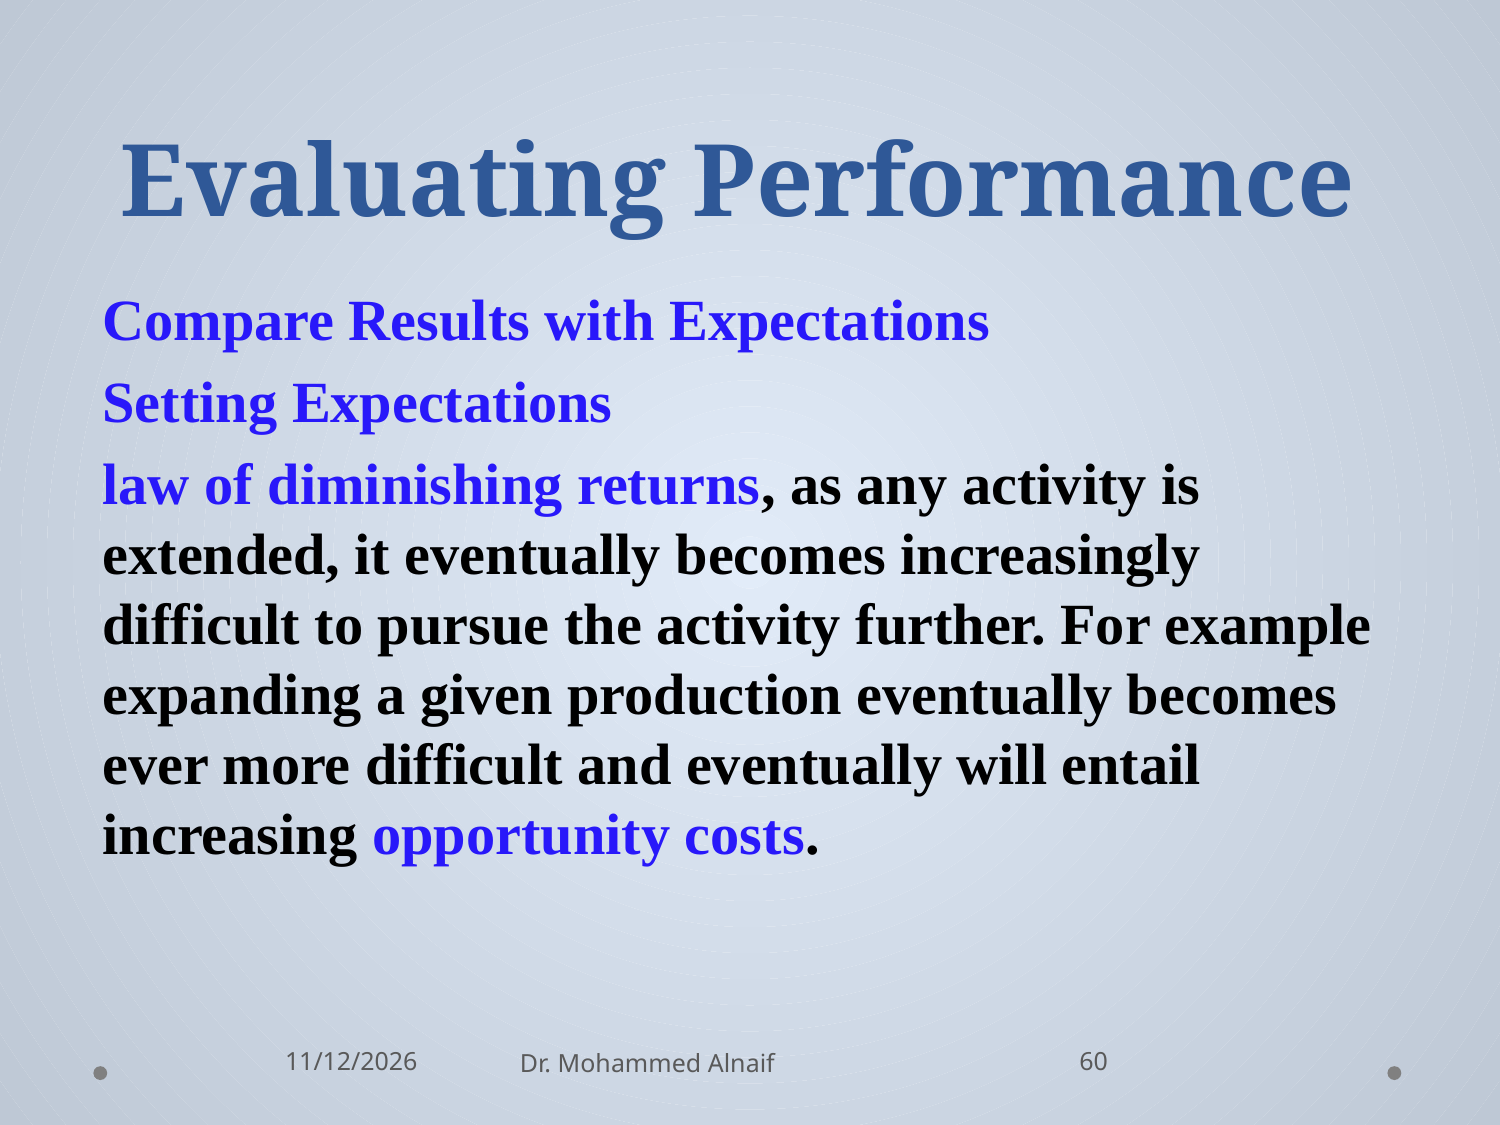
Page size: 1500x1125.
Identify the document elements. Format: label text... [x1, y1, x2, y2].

title Evaluating Performance [100, 78, 1376, 244]
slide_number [75, 1025, 425, 1100]
subtitle Compare Results with Expectations Setting Expectations law of diminishing returns, as any activity is extended, it eventually becomes increasingly difficult to pursue the activity further. For example expanding a given production eventually becomes ever more difficult and eventually will entail increasing opportunity costs. [87, 275, 1425, 1001]
footer Dr. Mohammed Alnaif [512, 1025, 988, 1100]
slide_number 60 [1074, 1025, 1425, 1100]
